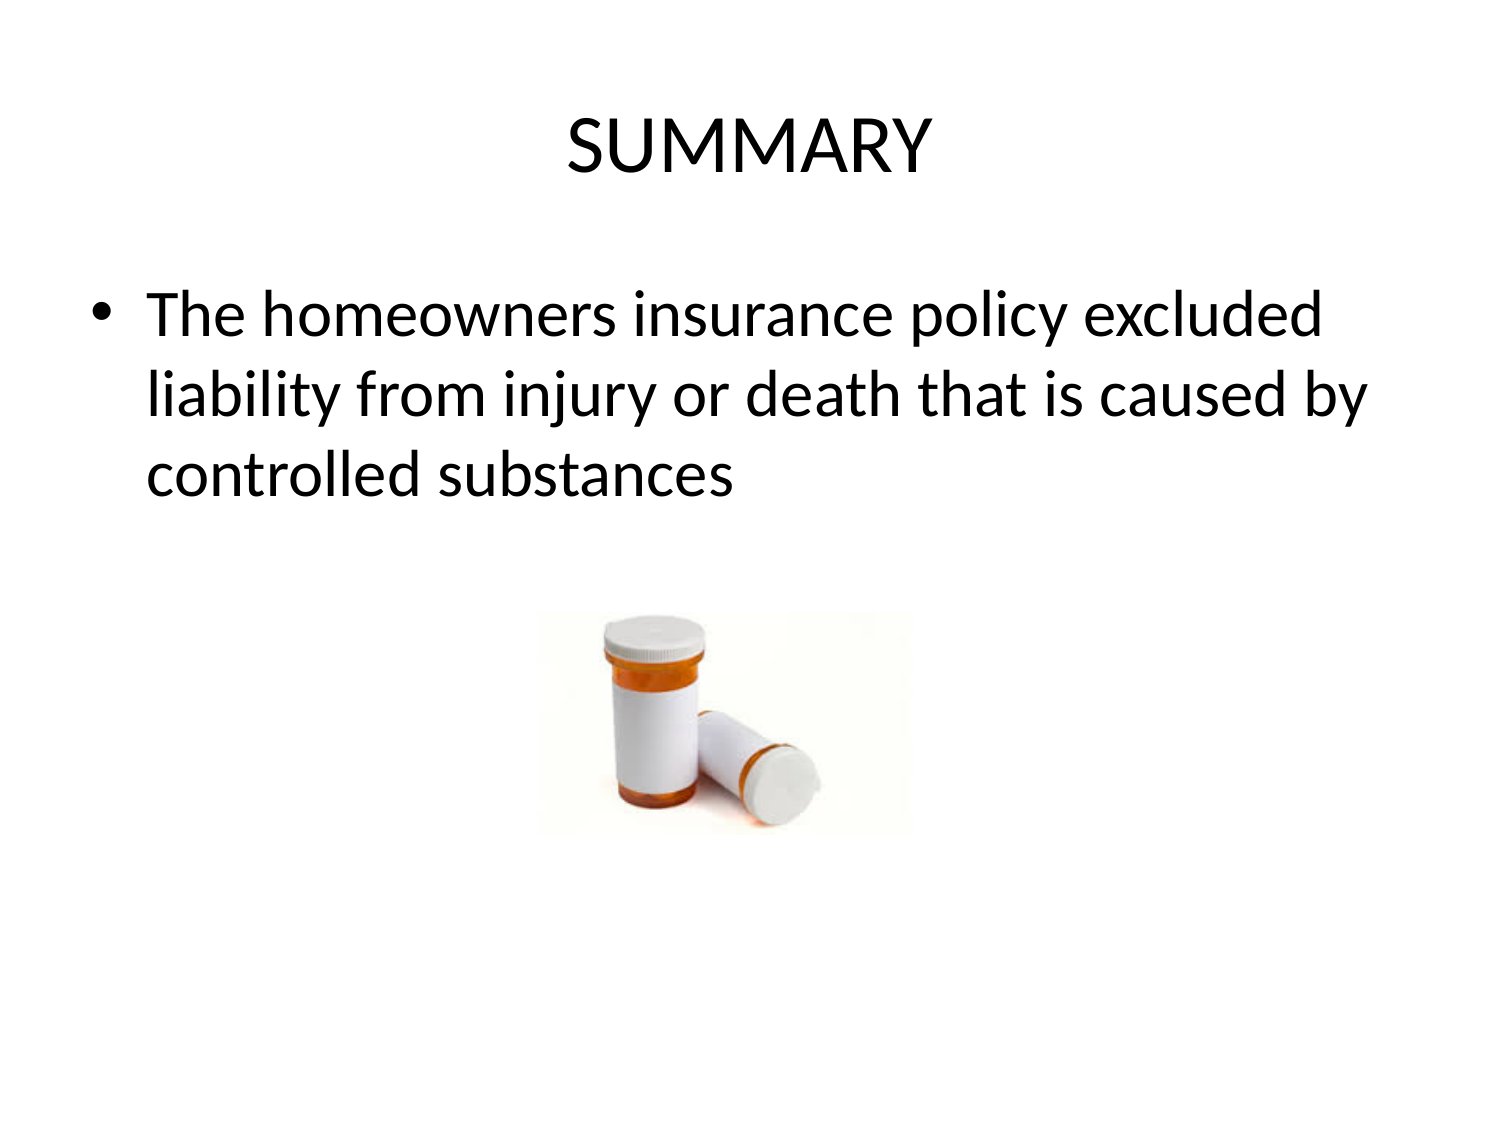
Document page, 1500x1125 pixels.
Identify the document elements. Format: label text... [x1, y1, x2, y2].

title SUMMARY [75, 45, 1425, 233]
list The homeowners insurance policy excluded liability from injury or death that is caused by controlled substances [75, 262, 1425, 1005]
picture [537, 612, 913, 835]
